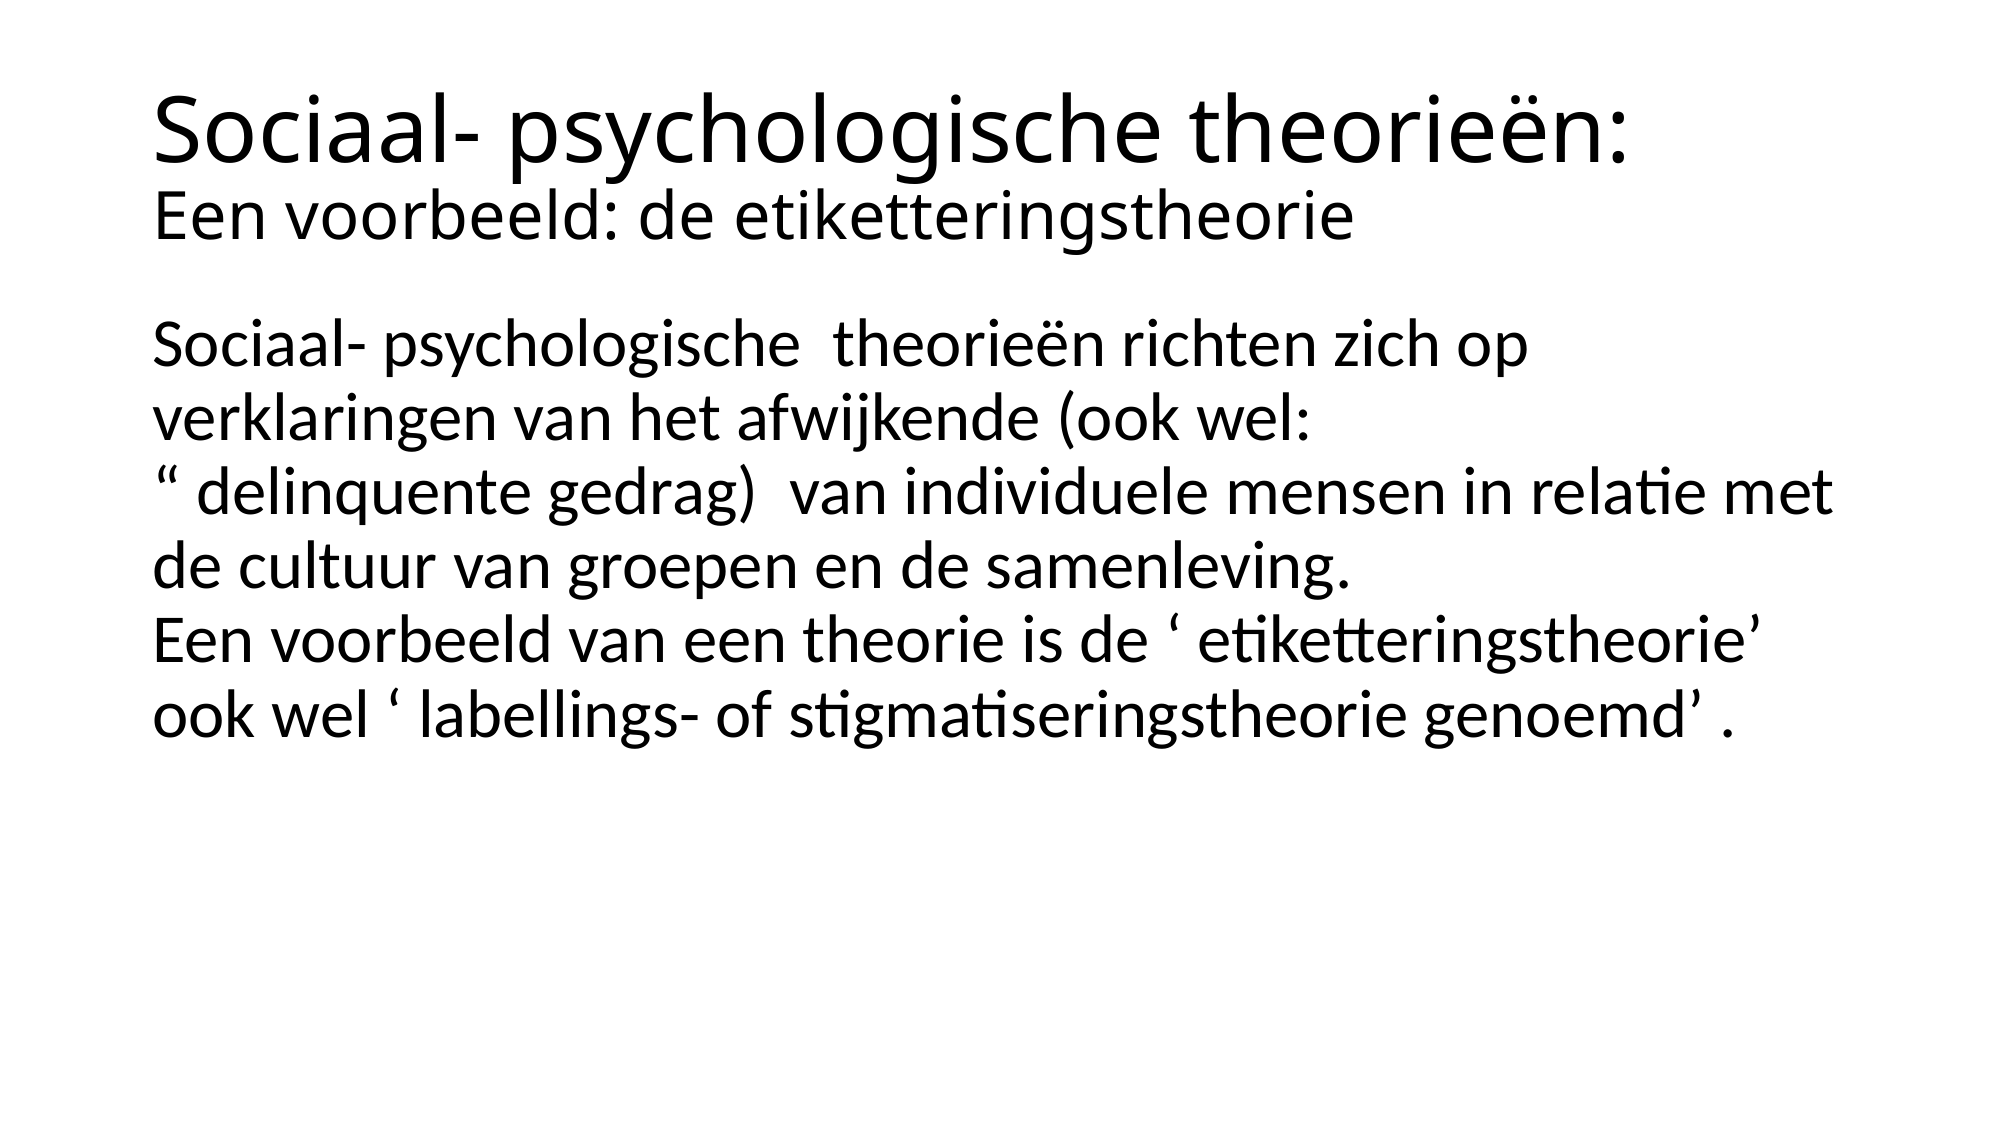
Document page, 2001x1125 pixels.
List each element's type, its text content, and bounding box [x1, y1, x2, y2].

title Sociaal- psychologische theorieën: Een voorbeeld: de etiketteringstheorie [137, 59, 1863, 278]
list Sociaal- psychologische theorieën richten zich op verklaringen van het afwijkende (ook wel: “ delinquente gedrag) van individuele mensen in relatie met de cultuur van groepen en de samenleving. Een voorbeeld van een theorie is de ‘ etiketteringstheorie’ ook wel ‘ labellings- of stigmatiseringstheorie genoemd’ . [137, 299, 1863, 1014]
